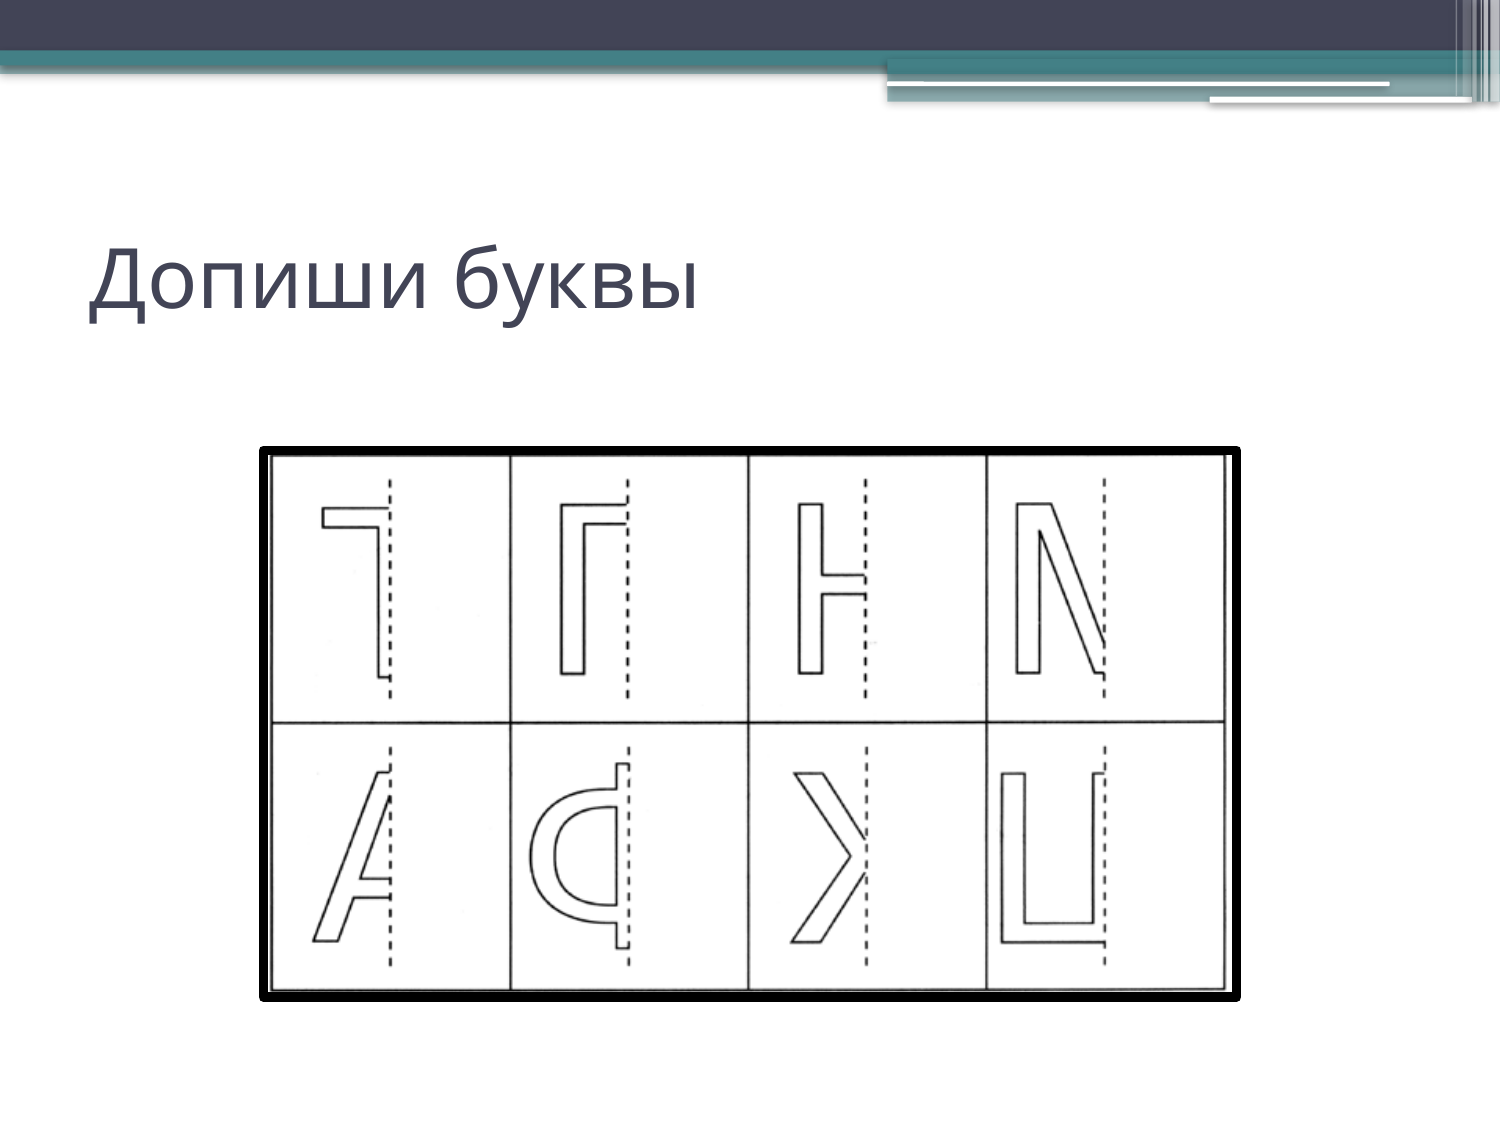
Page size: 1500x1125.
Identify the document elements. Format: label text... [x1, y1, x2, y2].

title Допиши буквы [75, 187, 1425, 363]
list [267, 454, 1233, 993]
